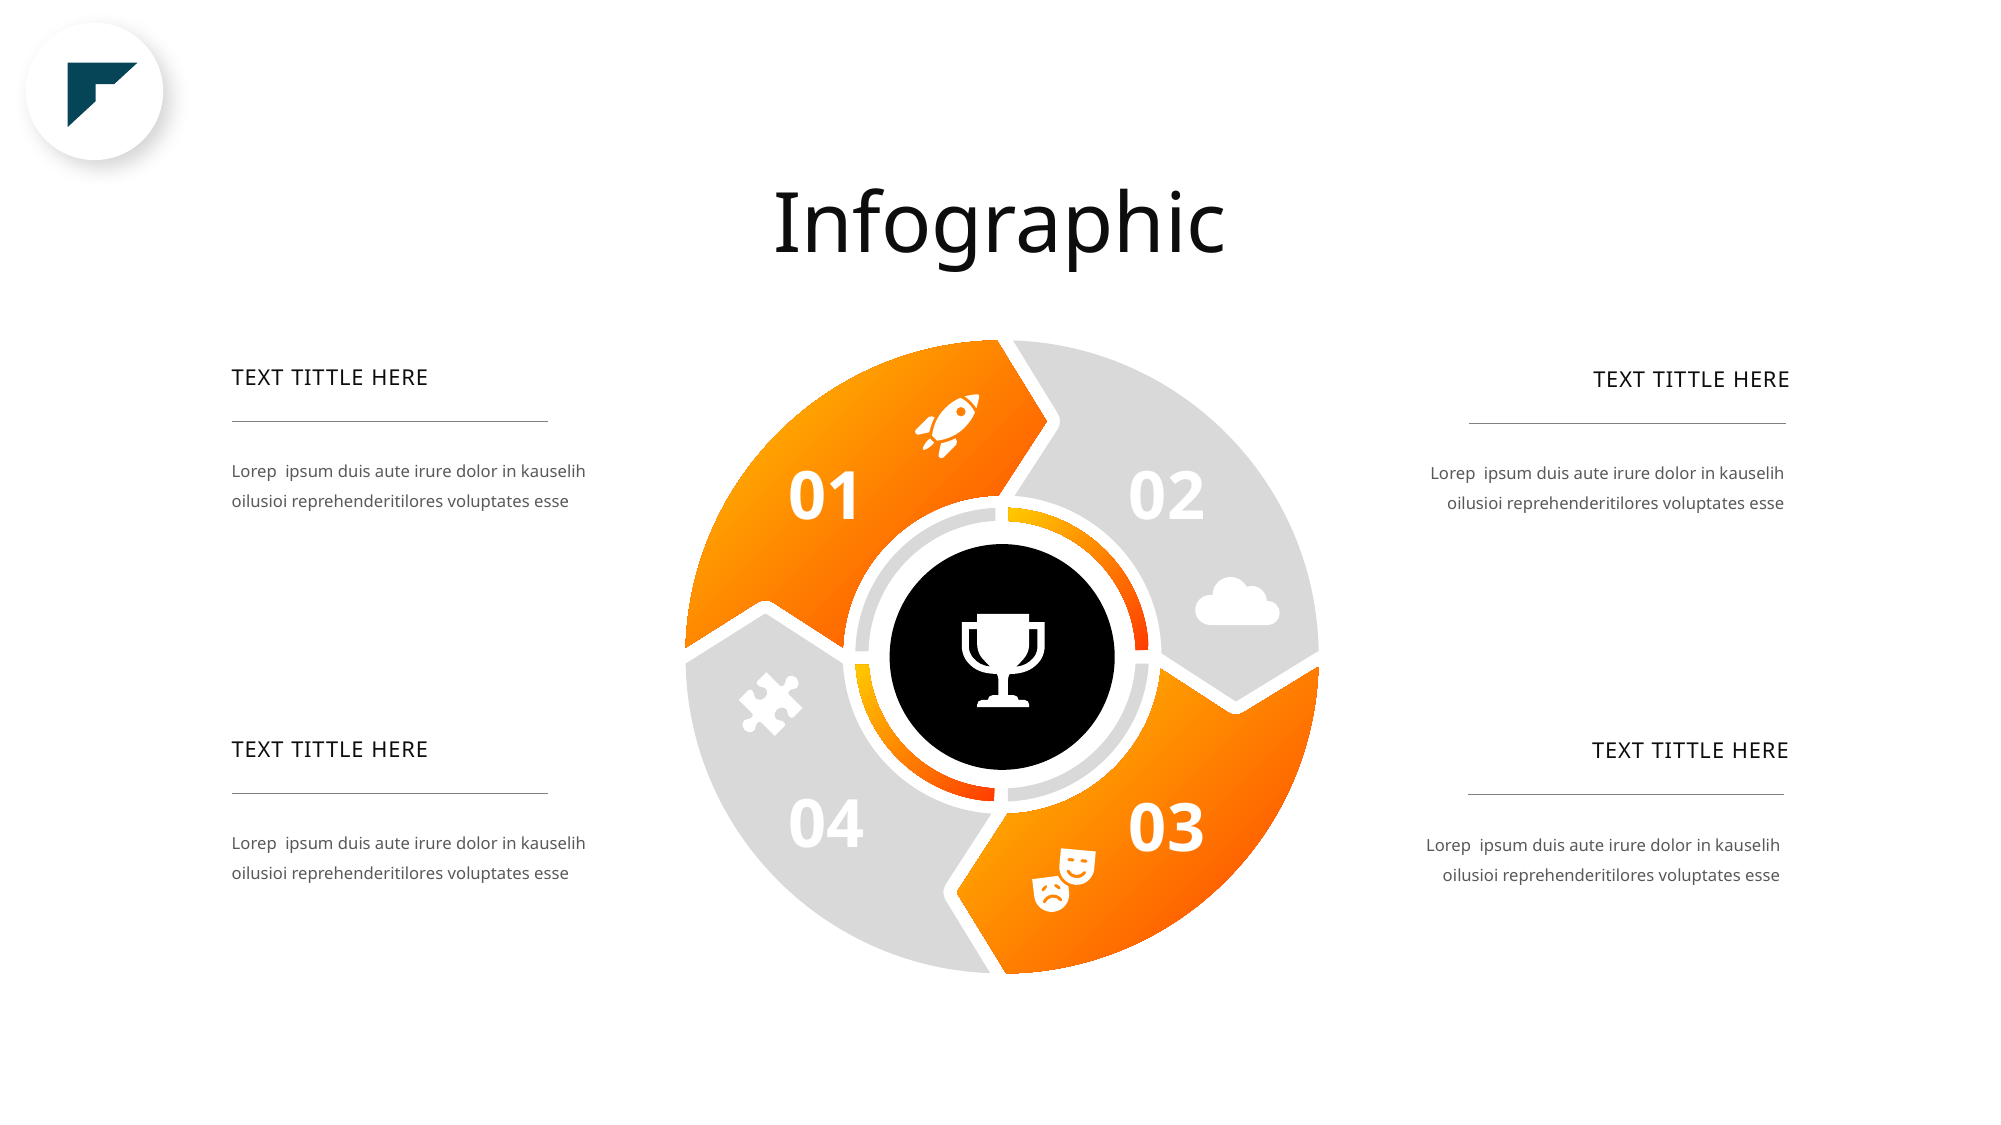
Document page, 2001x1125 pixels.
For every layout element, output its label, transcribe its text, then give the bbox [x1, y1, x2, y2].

text_box [889, 544, 1115, 770]
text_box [1025, 841, 1103, 919]
text_box [961, 613, 1045, 708]
text_box Infographic [737, 161, 1263, 276]
text_box [738, 672, 803, 736]
text_box [685, 613, 992, 974]
text_box [24, 21, 165, 162]
text_box [855, 664, 995, 802]
text_box [1195, 577, 1280, 626]
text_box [908, 388, 986, 465]
text_box 04 [773, 773, 880, 869]
text_box [66, 61, 141, 130]
text_box [685, 340, 1047, 648]
text_box Lorep ipsum duis aute irure dolor in kauselih oilusioi reprehenderitilores voluptates esse [1408, 817, 1796, 893]
text_box Lorep ipsum duis aute irure dolor in kauselih oilusioi reprehenderitilores voluptates esse [1413, 445, 1800, 521]
text_box Lorep ipsum duis aute irure dolor in kauselih oilusioi reprehenderitilores voluptates esse [216, 443, 604, 519]
text_box [1008, 507, 1149, 651]
text_box [957, 666, 1319, 974]
text_box [855, 507, 996, 652]
text_box Lorep ipsum duis aute irure dolor in kauselih oilusioi reprehenderitilores voluptates esse [216, 815, 604, 891]
text_box 02 [1114, 445, 1221, 541]
text_box [1007, 663, 1149, 802]
text_box 03 [1114, 777, 1221, 873]
text_box TEXT TITTLE HERE [216, 728, 456, 769]
text_box TEXT TITTLE HERE [216, 355, 456, 397]
text_box TEXT TITTLE HERE [1566, 357, 1805, 399]
text_box TEXT TITTLE HERE [1564, 729, 1804, 771]
text_box 01 [773, 445, 880, 541]
text_box [1013, 340, 1319, 702]
